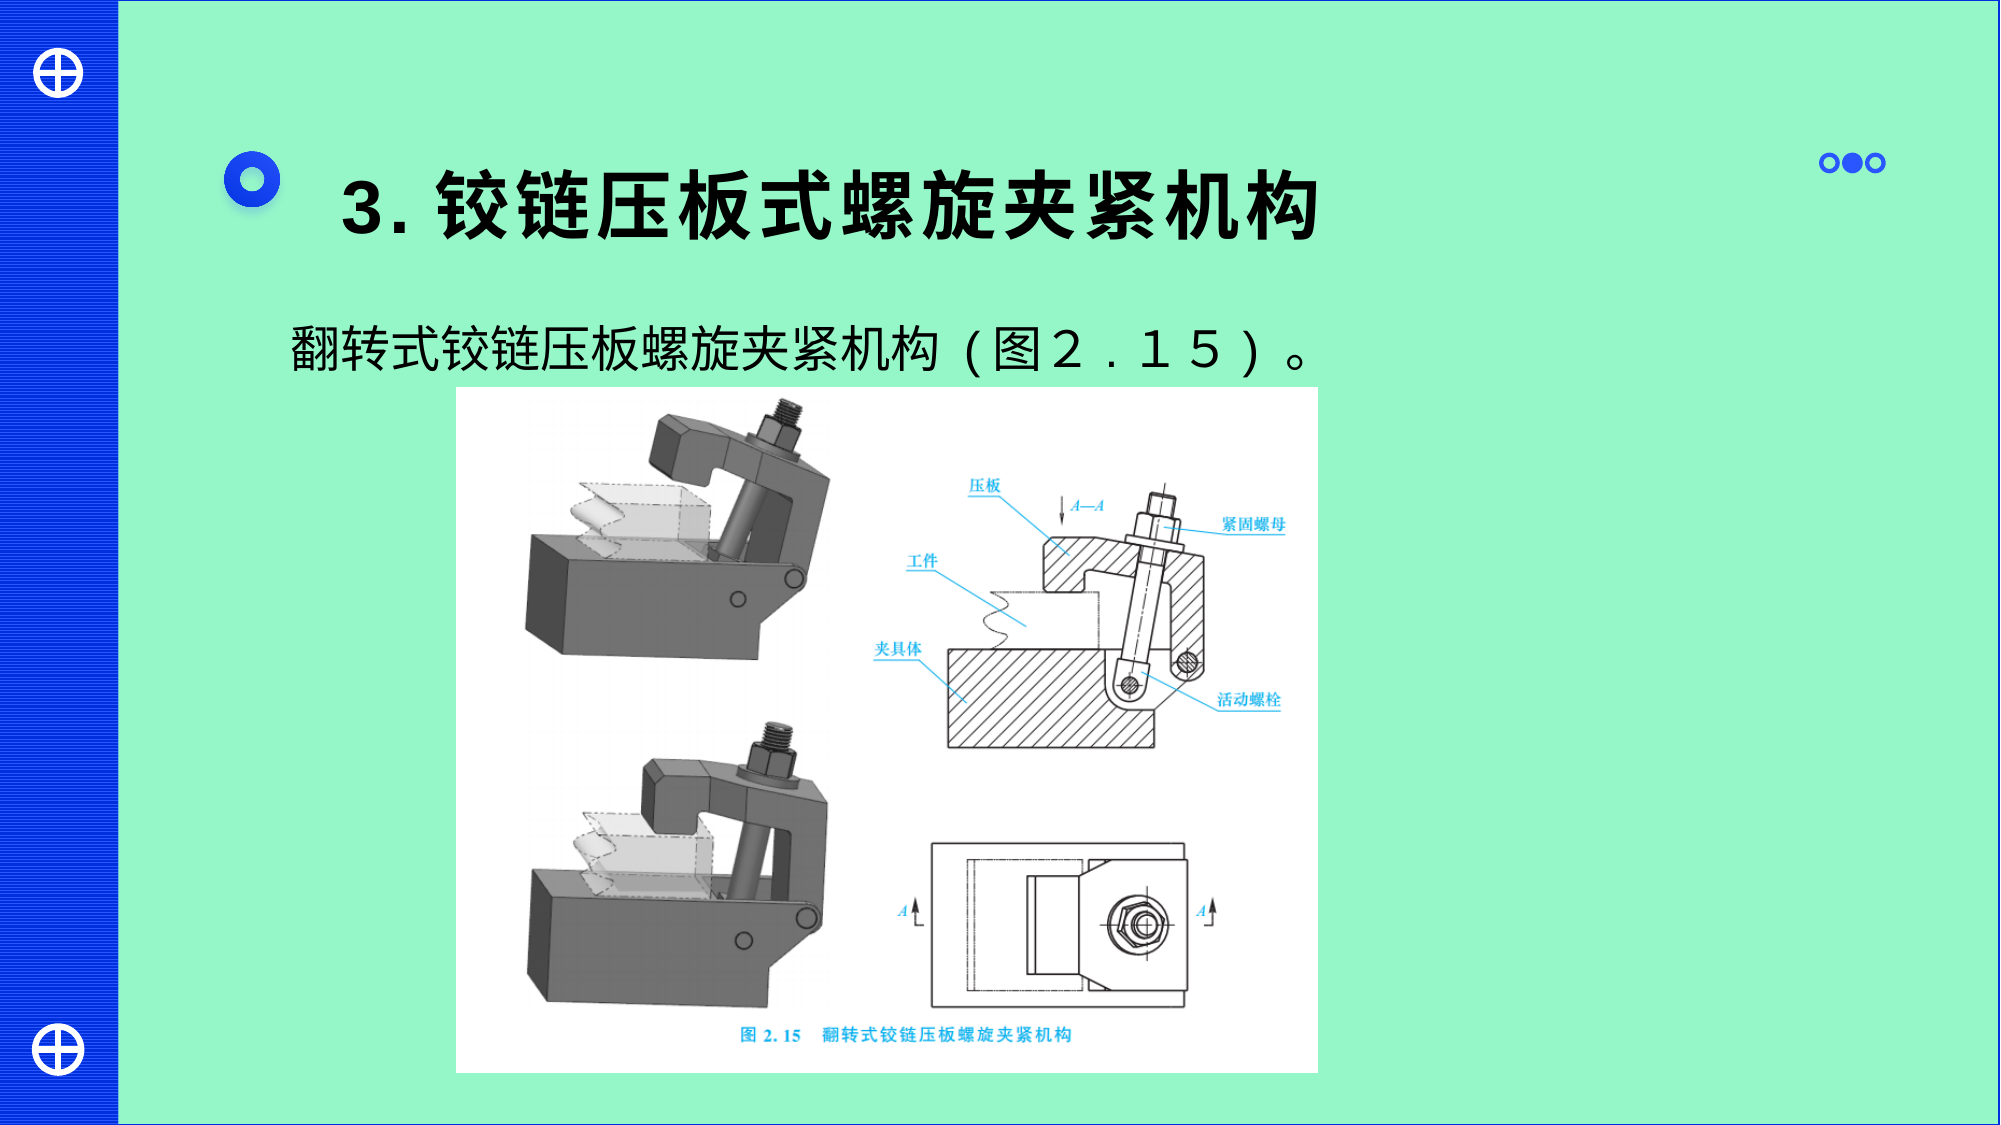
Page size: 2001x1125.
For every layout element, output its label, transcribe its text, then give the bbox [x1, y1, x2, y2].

text_box [33, 1025, 83, 1074]
text_box [0, 0, 119, 1125]
text_box [35, 49, 82, 96]
picture [456, 387, 1318, 1073]
text_box 翻转式铰链压板螺旋夹紧机构 (图２.１５) 。 [152, 279, 1764, 385]
text_box 3.铰链压板式螺旋夹紧机构 [218, 135, 1506, 257]
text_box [1819, 152, 1886, 174]
